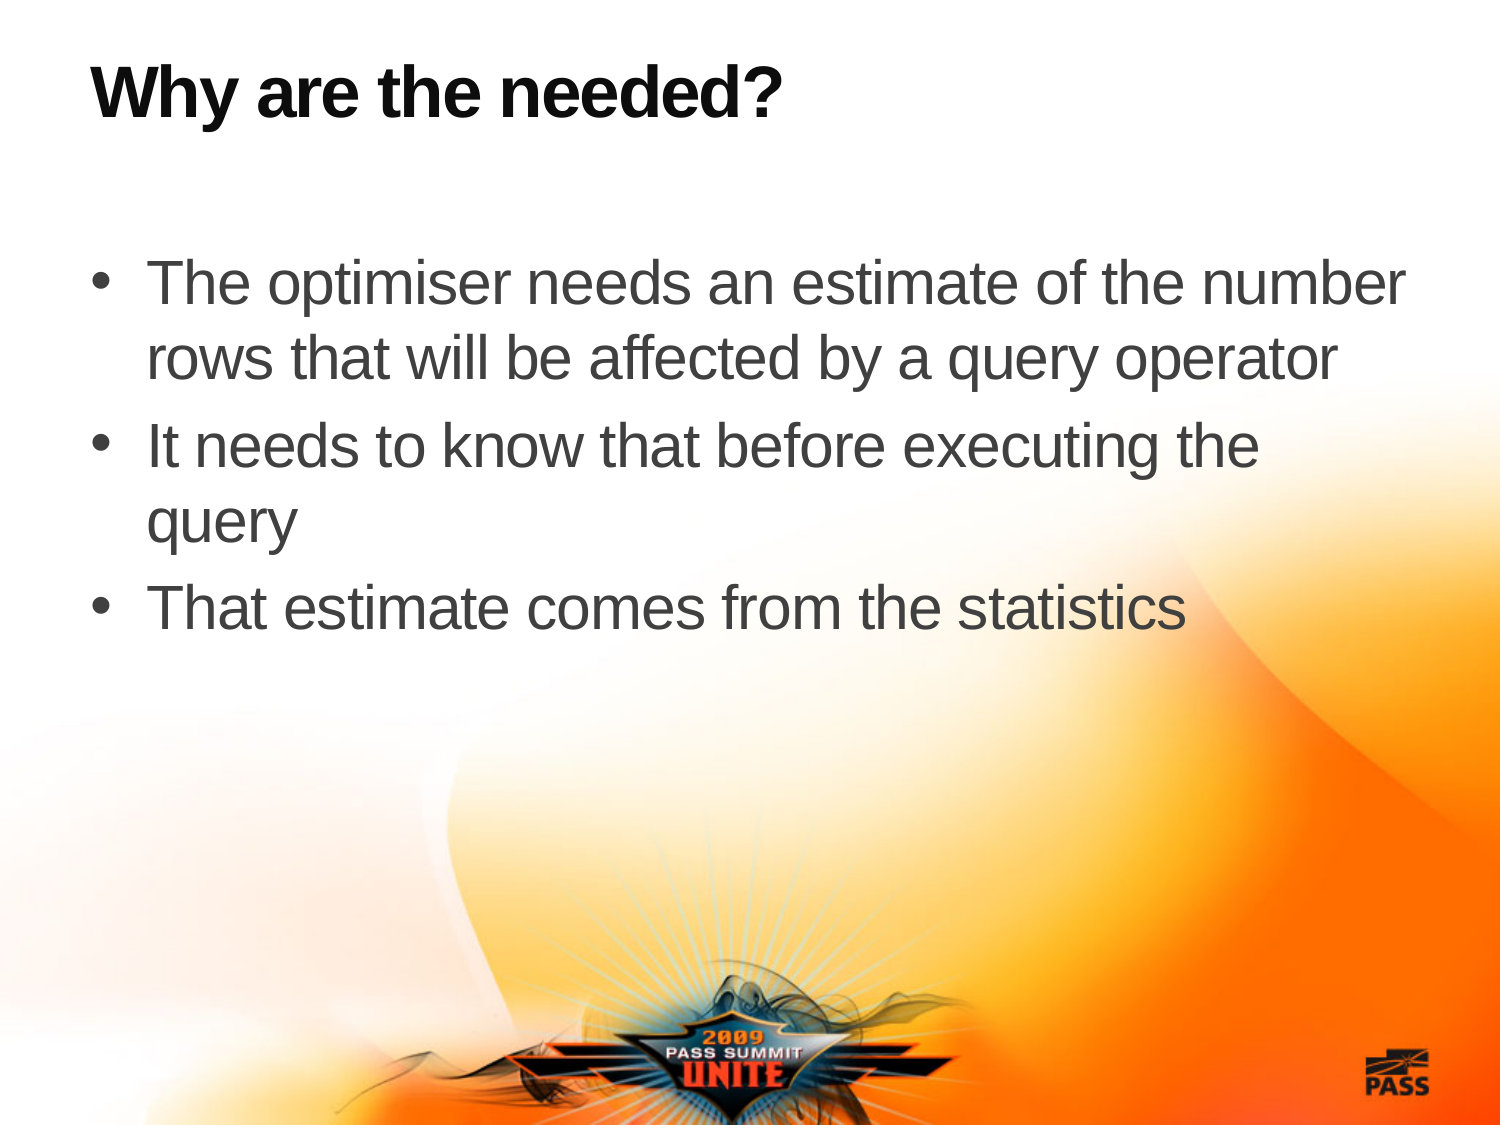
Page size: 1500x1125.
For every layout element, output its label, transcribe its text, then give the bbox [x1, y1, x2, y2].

list The optimiser needs an estimate of the number rows that will be affected by a query operator It needs to know that before executing the query That estimate comes from the statistics [75, 234, 1425, 988]
footer [74, 1042, 488, 1103]
title Why are the needed? [75, 49, 1425, 223]
picture [0, 0, 1500, 1125]
